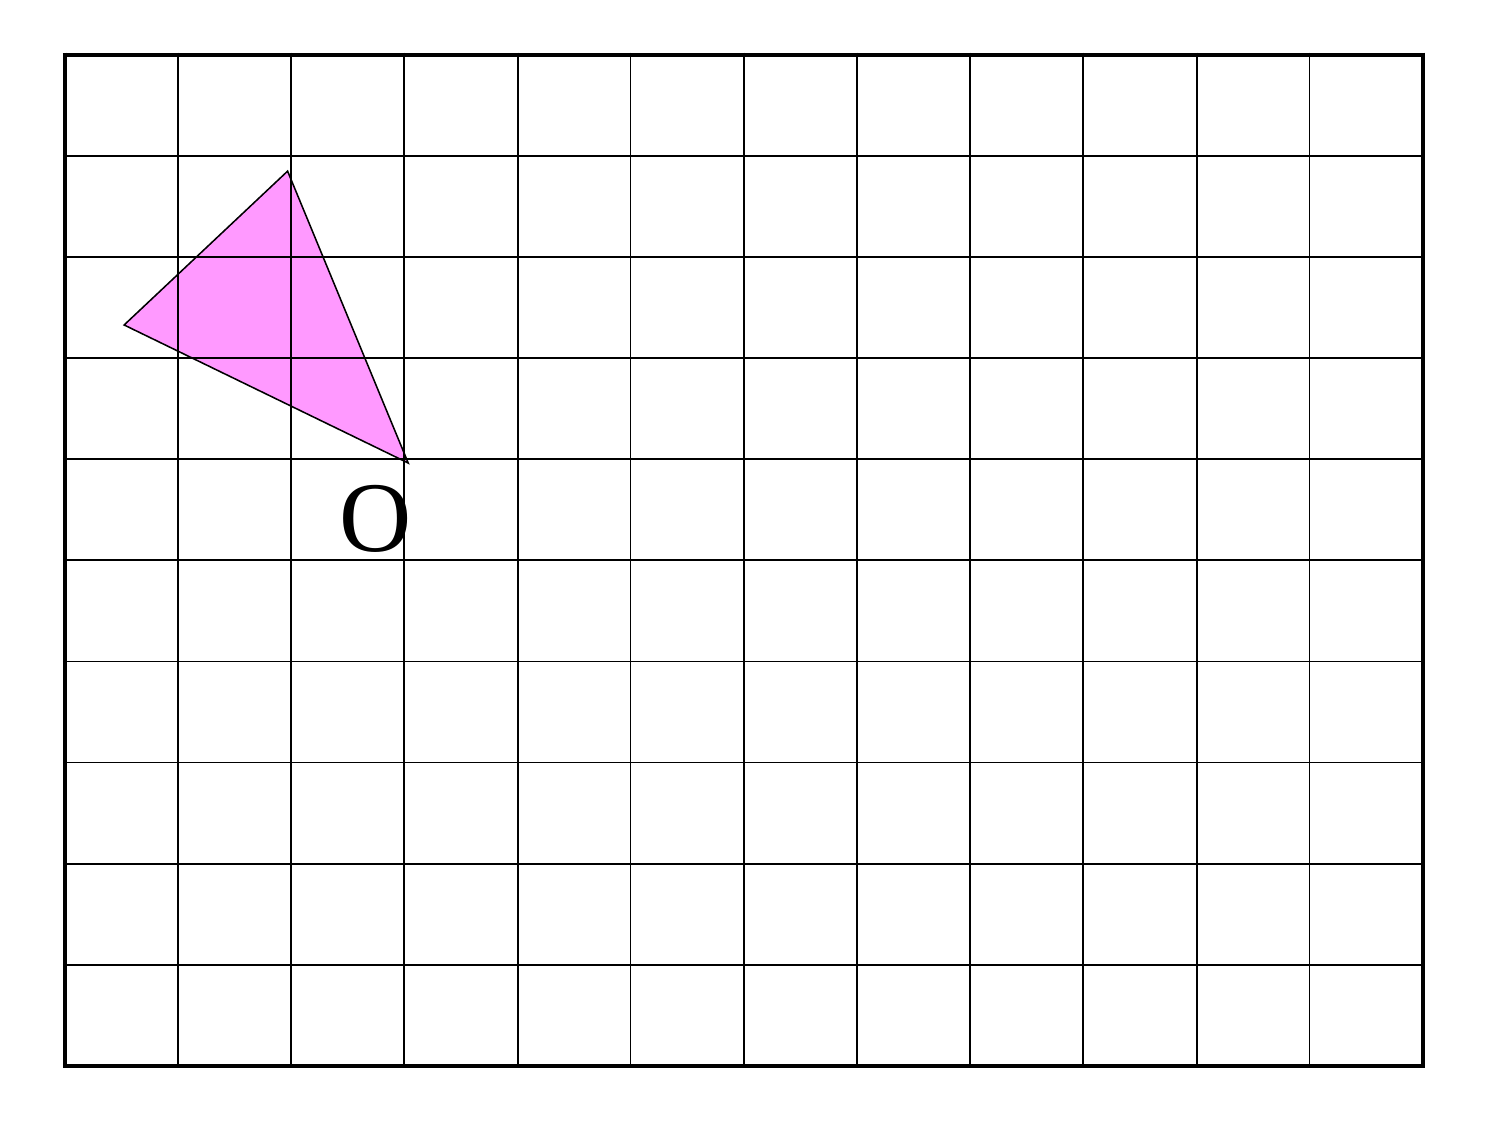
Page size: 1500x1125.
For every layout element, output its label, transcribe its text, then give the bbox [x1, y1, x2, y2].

table_header [971, 57, 1082, 155]
table_cell [519, 763, 630, 863]
table_cell [179, 763, 290, 863]
table_cell [67, 359, 177, 458]
table_cell [519, 258, 630, 357]
table_cell [1198, 258, 1309, 357]
table_cell [1310, 460, 1421, 559]
table_cell [67, 865, 177, 964]
table_cell [292, 763, 403, 863]
table_cell [405, 561, 517, 661]
table_cell [292, 966, 403, 1064]
table_cell [631, 966, 743, 1064]
table_cell [179, 359, 290, 458]
table_header [858, 57, 969, 155]
table_cell [179, 561, 290, 661]
table_cell [745, 157, 856, 256]
table_cell [631, 865, 743, 964]
table_cell [67, 763, 177, 863]
table_header [67, 57, 177, 155]
table_cell [631, 662, 743, 762]
table_cell [858, 966, 969, 1064]
table_cell [67, 662, 177, 762]
table_cell [971, 763, 1082, 863]
table_cell [631, 561, 743, 661]
table_cell [405, 359, 517, 458]
table_cell [745, 865, 856, 964]
table_cell [179, 157, 290, 256]
table_header [179, 57, 290, 155]
table_cell [427, 460, 517, 559]
table_cell [1198, 561, 1309, 661]
table_header [519, 57, 630, 155]
table_header [1198, 57, 1309, 155]
table_cell [1084, 561, 1196, 661]
table_cell [745, 662, 856, 762]
table_cell [1084, 157, 1196, 256]
table_cell [519, 662, 630, 762]
table_cell [179, 258, 290, 357]
table_cell [971, 157, 1082, 256]
table_cell [858, 460, 969, 559]
table_cell [292, 662, 403, 762]
table_cell [1198, 966, 1309, 1064]
table_cell [745, 561, 856, 661]
table_cell [1084, 865, 1196, 964]
table_cell [1084, 966, 1196, 1064]
table_cell [179, 865, 290, 964]
table_cell [858, 763, 969, 863]
table_cell [1198, 662, 1309, 762]
table_cell [1310, 865, 1421, 964]
table_cell [745, 966, 856, 1064]
table_header [405, 57, 517, 155]
table_cell [292, 460, 324, 559]
table_cell [745, 359, 856, 458]
table_cell [1310, 258, 1421, 357]
table_cell [971, 662, 1082, 762]
table_cell [745, 258, 856, 357]
table_cell [292, 359, 403, 458]
table_cell [1198, 359, 1309, 458]
table_cell [631, 763, 743, 863]
table_cell [292, 561, 403, 661]
table_cell [1310, 966, 1421, 1064]
table_cell [1198, 865, 1309, 964]
table_header [1310, 57, 1421, 155]
table_cell [405, 157, 517, 256]
table_cell [858, 359, 969, 458]
table_cell [971, 561, 1082, 661]
table_cell [971, 258, 1082, 357]
table_cell [519, 561, 630, 661]
table_cell [1310, 662, 1421, 762]
table_cell [405, 662, 517, 762]
table_cell [858, 662, 969, 762]
table_cell [1084, 359, 1196, 458]
table_cell [1084, 460, 1196, 559]
table_cell [67, 157, 177, 256]
table_cell [971, 359, 1082, 458]
table_cell [405, 966, 517, 1064]
table_cell [405, 258, 517, 357]
table_cell [179, 966, 290, 1064]
table_cell [519, 966, 630, 1064]
table_cell [971, 966, 1082, 1064]
table_header [292, 57, 403, 155]
table_cell [631, 157, 743, 256]
table_cell [292, 865, 403, 964]
table_cell [405, 763, 517, 863]
table_cell [1084, 662, 1196, 762]
table_cell [179, 460, 290, 559]
table_cell [67, 460, 177, 559]
table_header [745, 57, 856, 155]
table_cell [519, 865, 630, 964]
table_cell [631, 359, 743, 458]
table_cell [745, 460, 856, 559]
text_box O [324, 444, 427, 579]
table_cell [405, 865, 517, 964]
table_cell [292, 157, 403, 256]
table_cell [971, 460, 1082, 559]
table_cell [1084, 763, 1196, 863]
table_cell [292, 258, 403, 357]
table_header [1084, 57, 1196, 155]
table_cell [1310, 561, 1421, 661]
table_cell [519, 460, 630, 559]
table_cell [631, 460, 743, 559]
table_cell [1198, 460, 1309, 559]
table_cell [519, 359, 630, 458]
table_cell [858, 561, 969, 661]
table_cell [519, 157, 630, 256]
table_cell [179, 662, 290, 762]
table_cell [1198, 157, 1309, 256]
table_cell [858, 258, 969, 357]
table_cell [858, 157, 969, 256]
table_cell [67, 258, 177, 357]
table_cell [1310, 763, 1421, 863]
table_cell [1084, 258, 1196, 357]
table_header [631, 57, 743, 155]
table_cell [1310, 359, 1421, 458]
table_cell [1198, 763, 1309, 863]
table_cell [67, 561, 177, 661]
table_cell [745, 763, 856, 863]
table_cell [971, 865, 1082, 964]
table_cell [858, 865, 969, 964]
table_cell [1310, 157, 1421, 256]
table_cell [67, 966, 177, 1064]
table_cell [631, 258, 743, 357]
